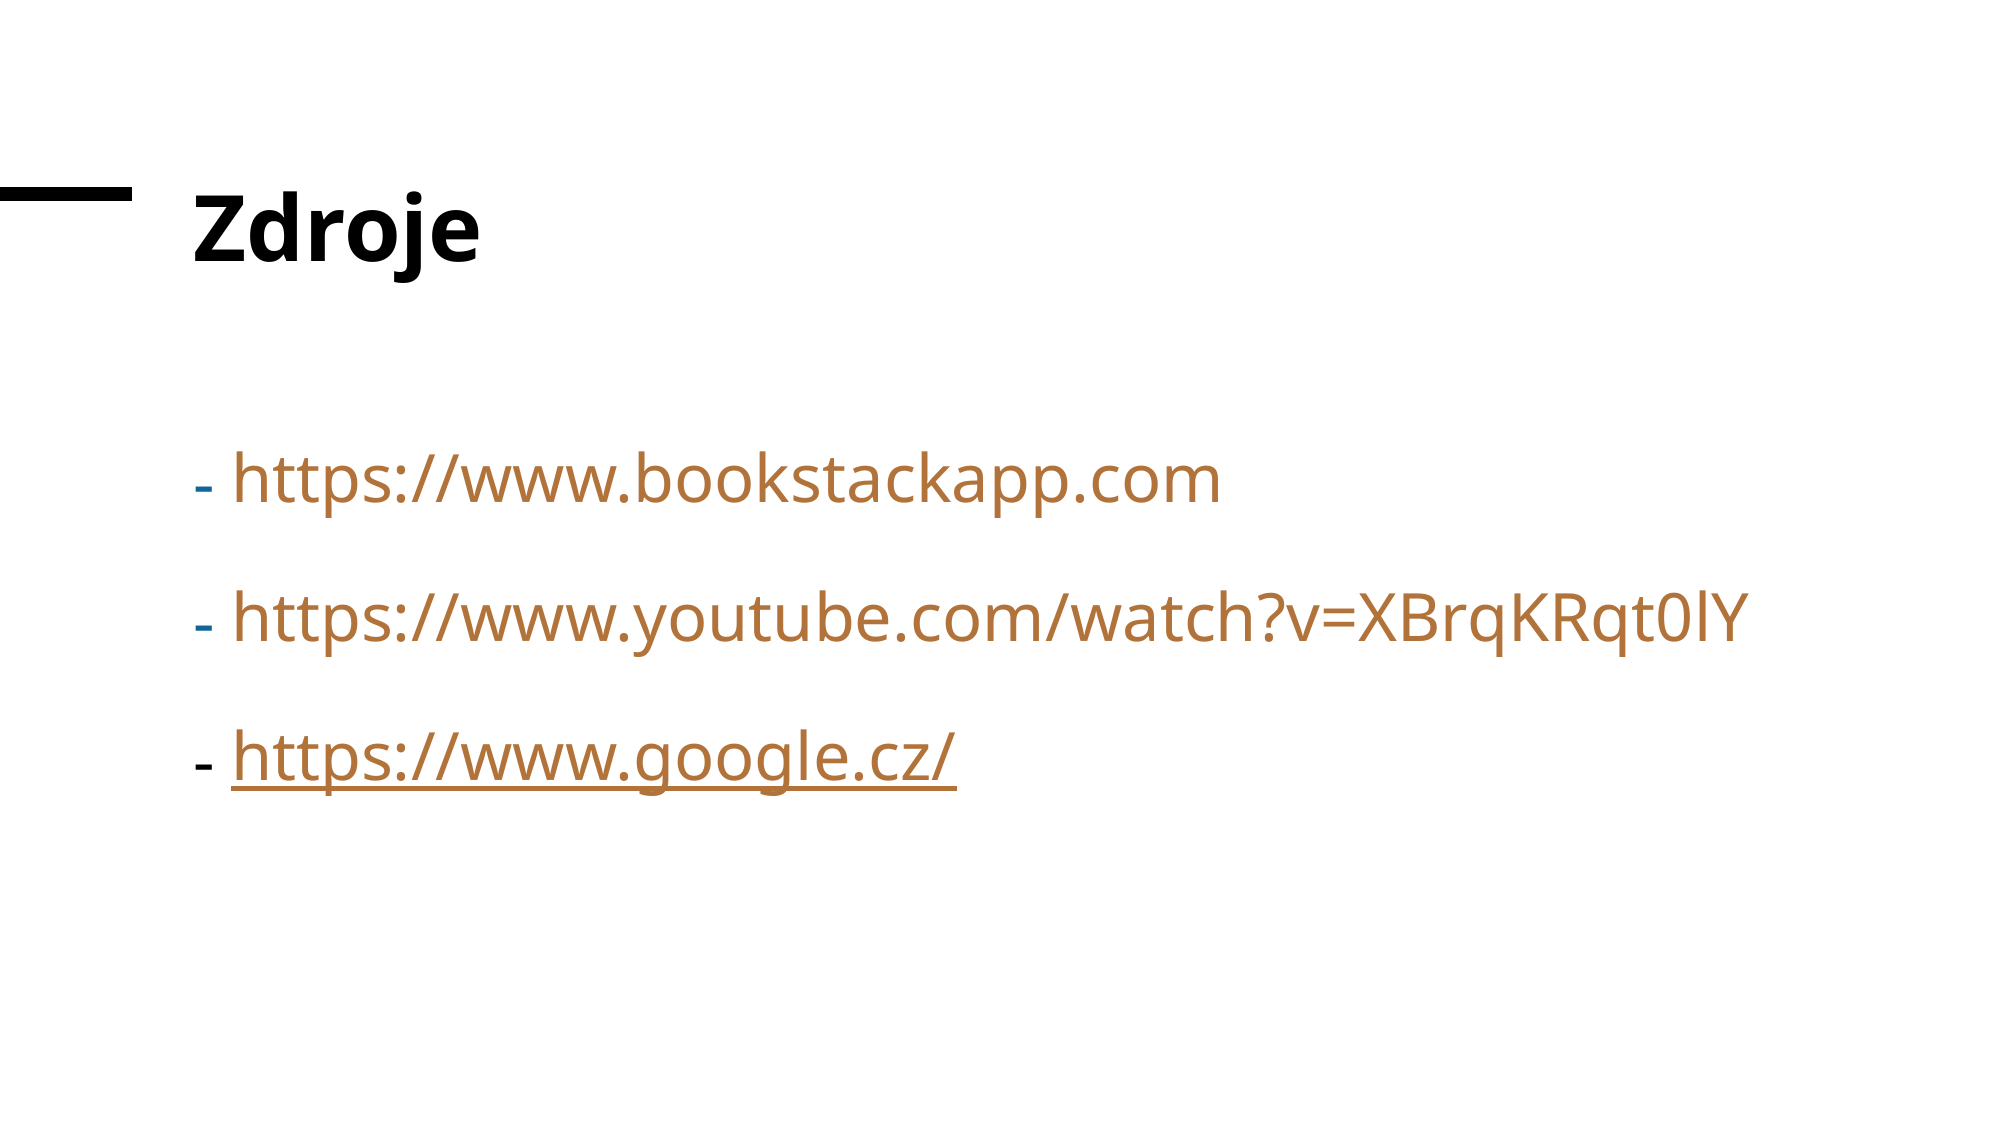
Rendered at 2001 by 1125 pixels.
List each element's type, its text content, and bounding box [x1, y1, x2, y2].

list https://www.bookstackapp.com https://www.youtube.com/watch?v=XBrqKRqt0lY https://www.google.cz/ [178, 401, 1807, 1032]
title Zdroje [178, 178, 1807, 392]
